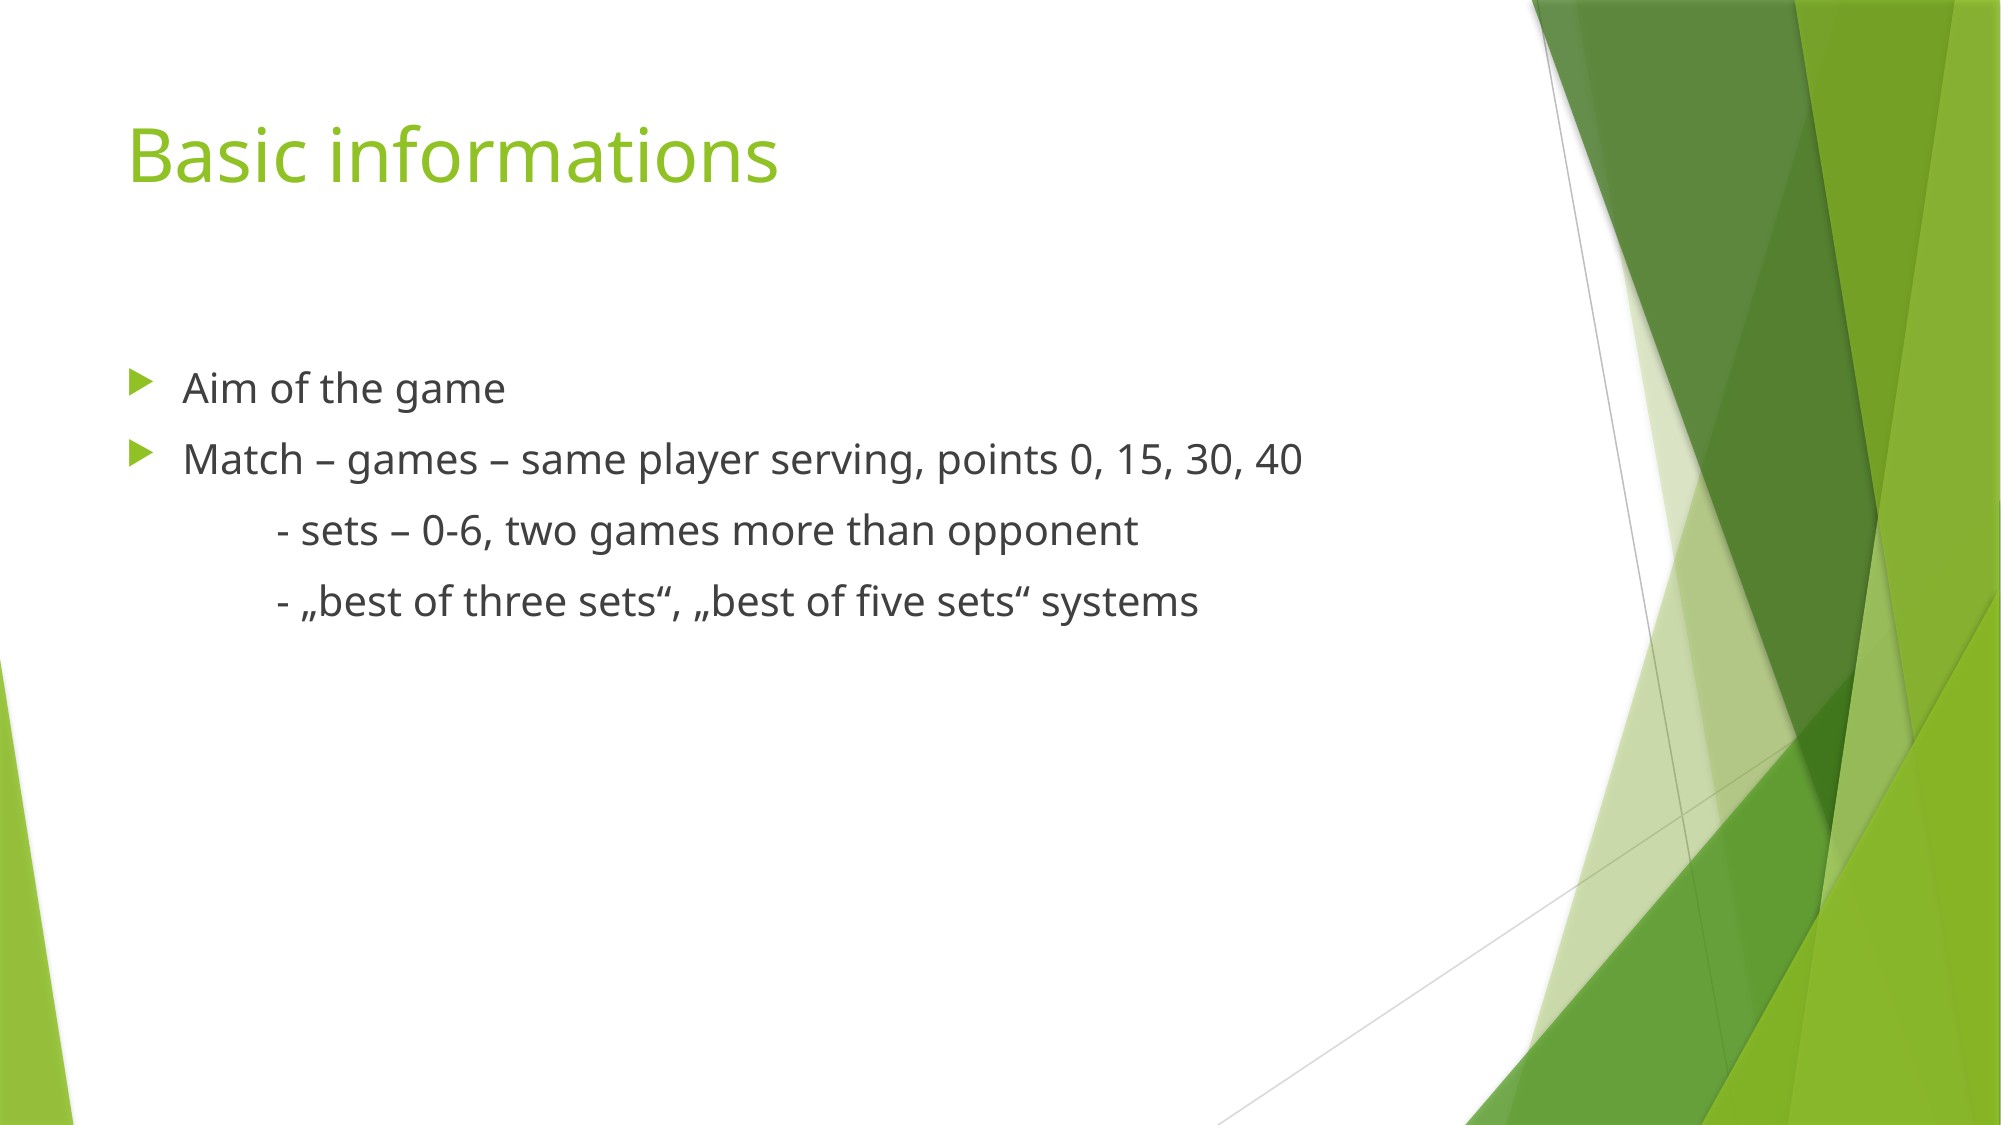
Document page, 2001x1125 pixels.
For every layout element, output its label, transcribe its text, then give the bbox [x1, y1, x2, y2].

title Basic informations [111, 99, 1522, 317]
list Aim of the game Match – games – same player serving, points 0, 15, 30, 40 - sets – 0-6, two games more than opponent - „best of three sets“, „best of five sets“ systems [111, 354, 1522, 992]
